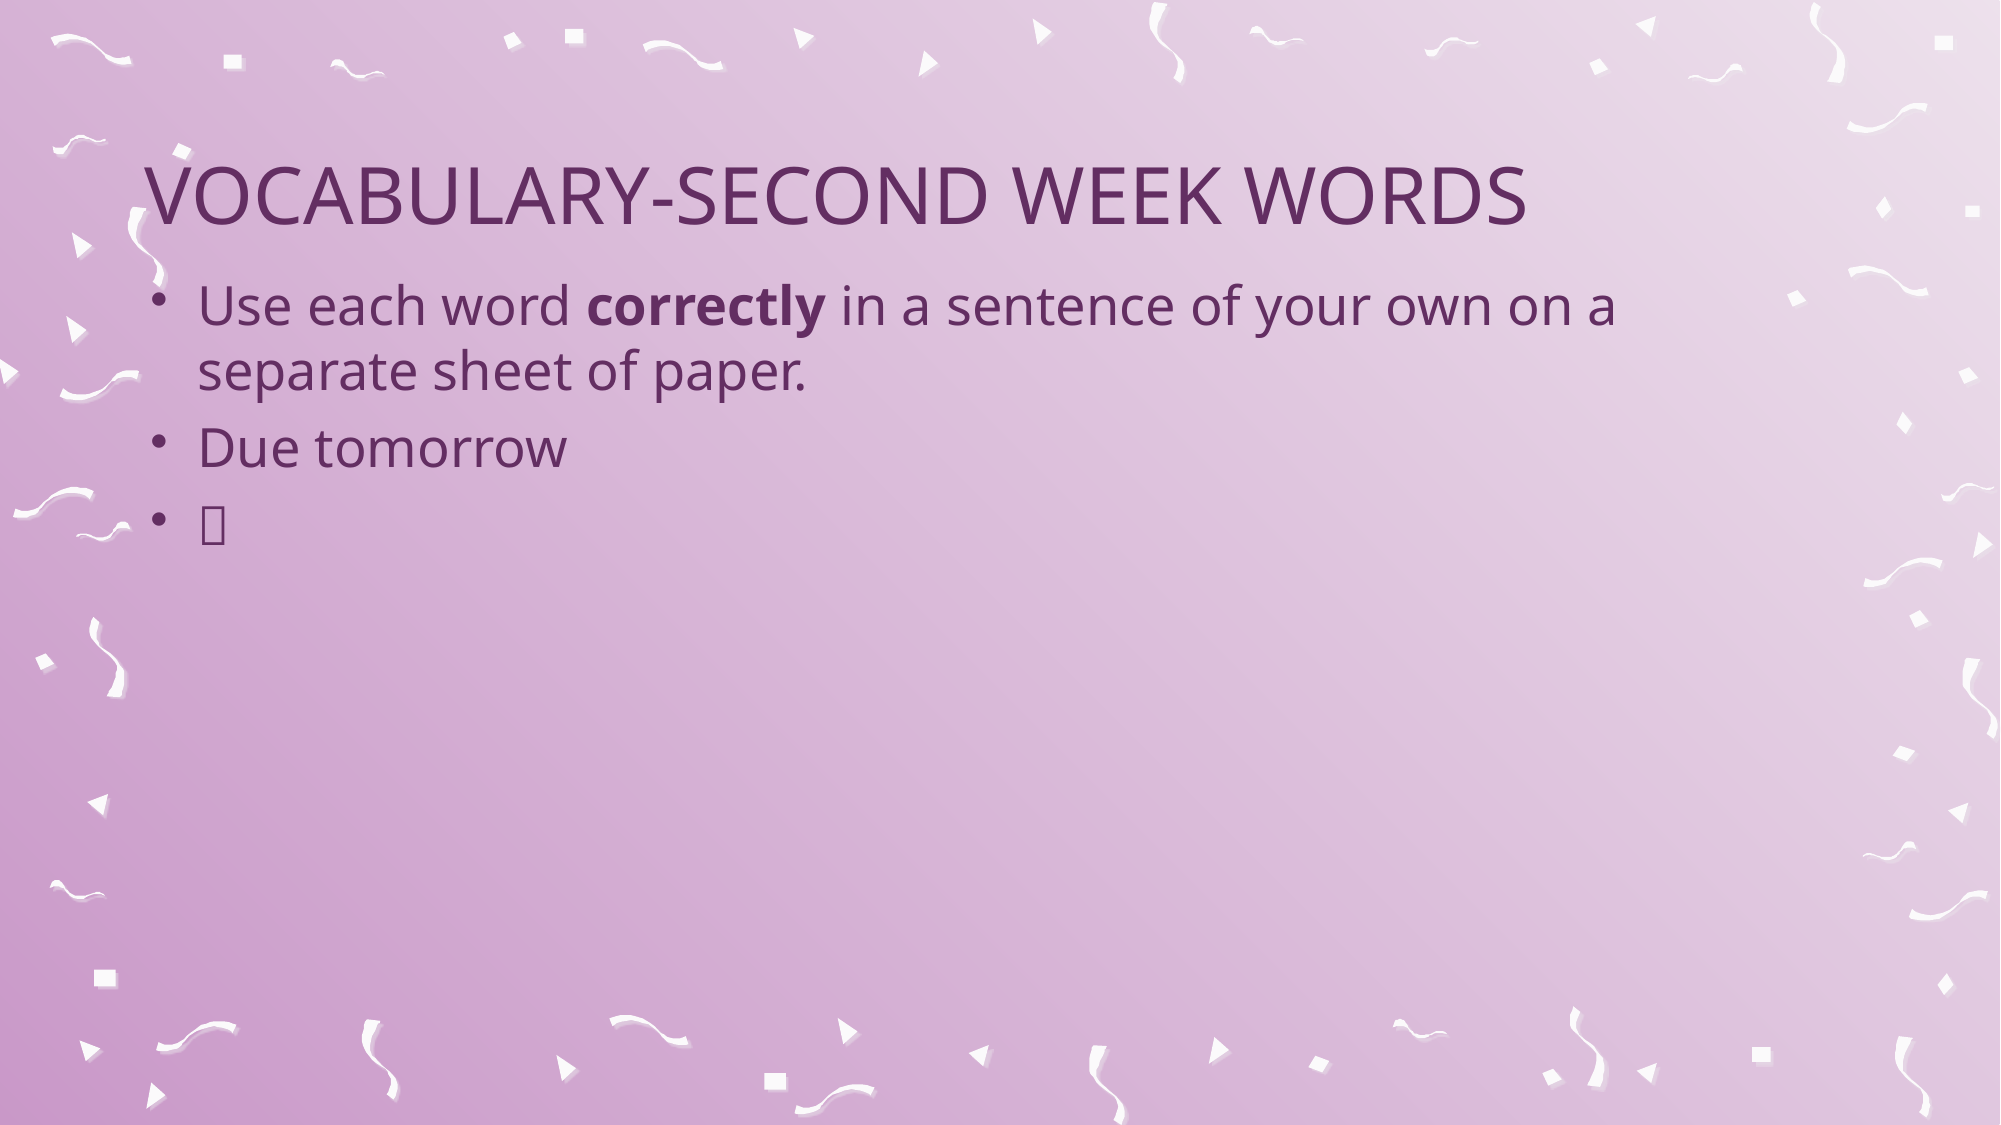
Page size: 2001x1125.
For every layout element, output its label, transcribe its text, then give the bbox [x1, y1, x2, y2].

list Use each word correctly in a sentence of your own on a separate sheet of paper. Due tomorrow  [137, 264, 1863, 1012]
title Vocabulary-Second week words [137, 52, 1863, 240]
